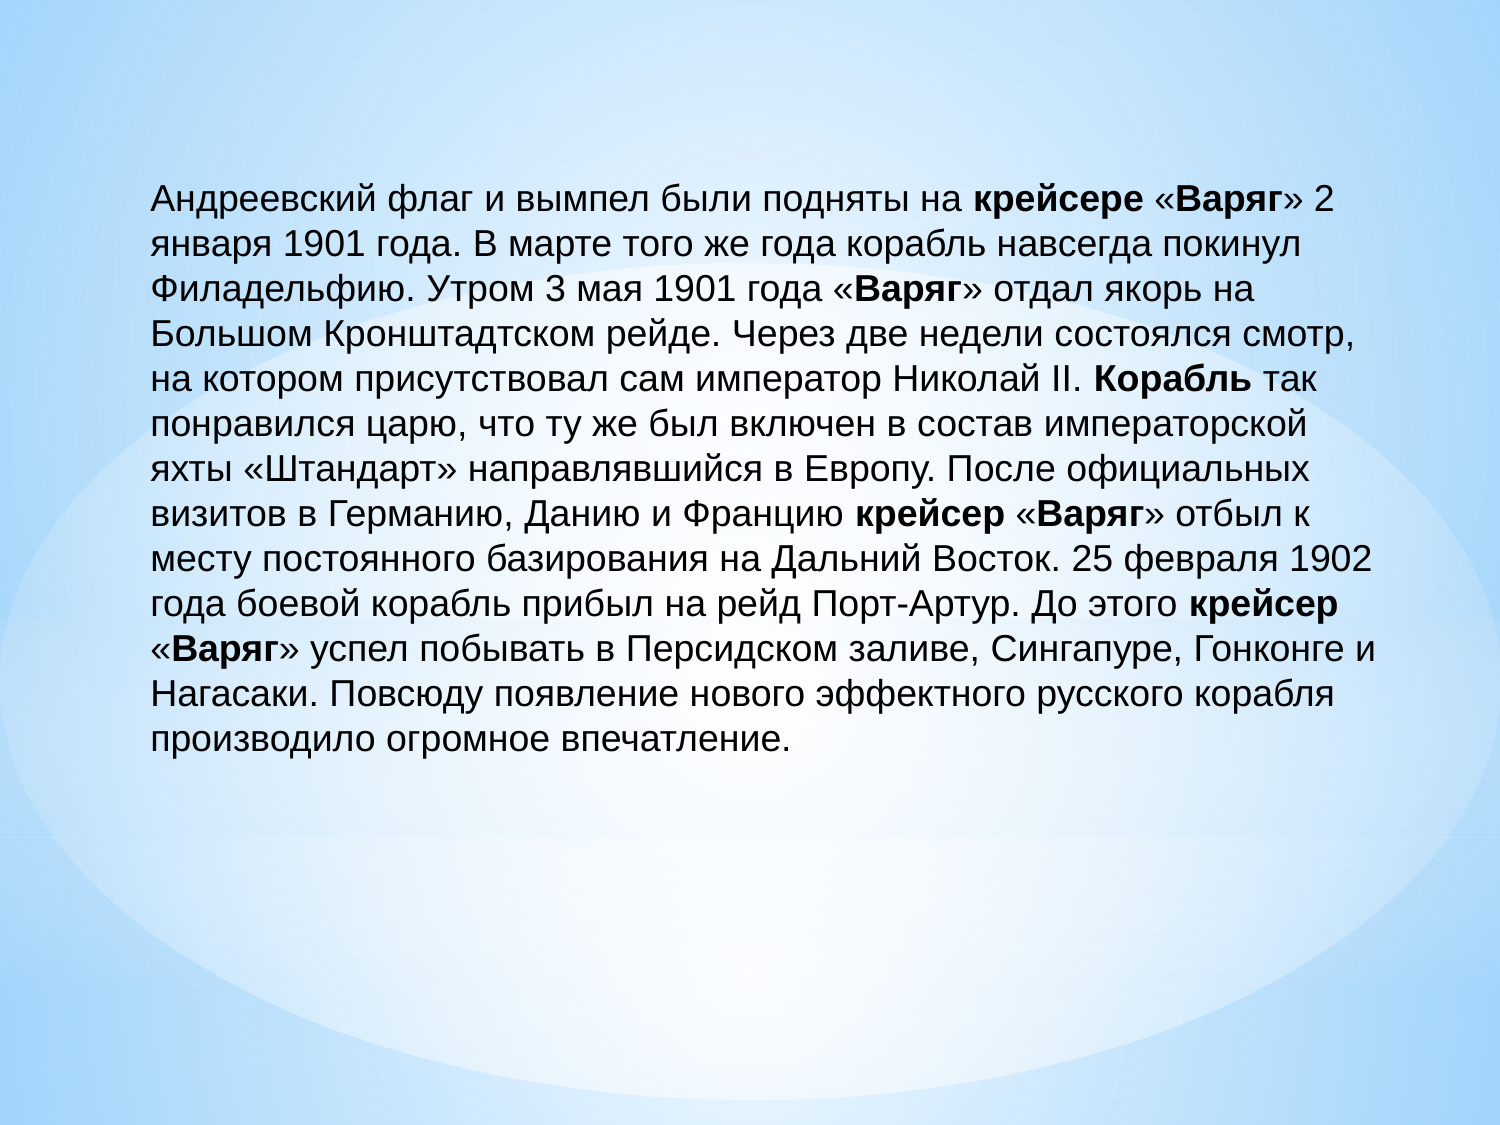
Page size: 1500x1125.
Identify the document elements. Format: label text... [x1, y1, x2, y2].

text_box Андреевский флаг и вымпел были подняты на крейсере «Варяг» 2 января 1901 года. В марте того же года корабль навсегда покинул Филадельфию. Утром 3 мая 1901 года «Варяг» отдал якорь на Большом Кронштадтском рейде. Через две недели состоялся смотр, на котором присутствовал сам император Николай II. Корабль так понравился царю, что ту же был включен в состав императорской яхты «Штандарт» направлявшийся в Европу. После официальных визитов в Германию, Данию и Францию крейсер «Варяг» отбыл к месту постоянного базирования на Дальний Восток. 25 февраля 1902 года боевой корабль прибыл на рейд Порт-Артур. До этого крейсер «Варяг» успел побывать в Персидском заливе, Сингапуре, Гонконге и Нагасаки. Повсюду появление нового эффектного русского корабля производило огромное впечатление. [135, 0, 1412, 857]
